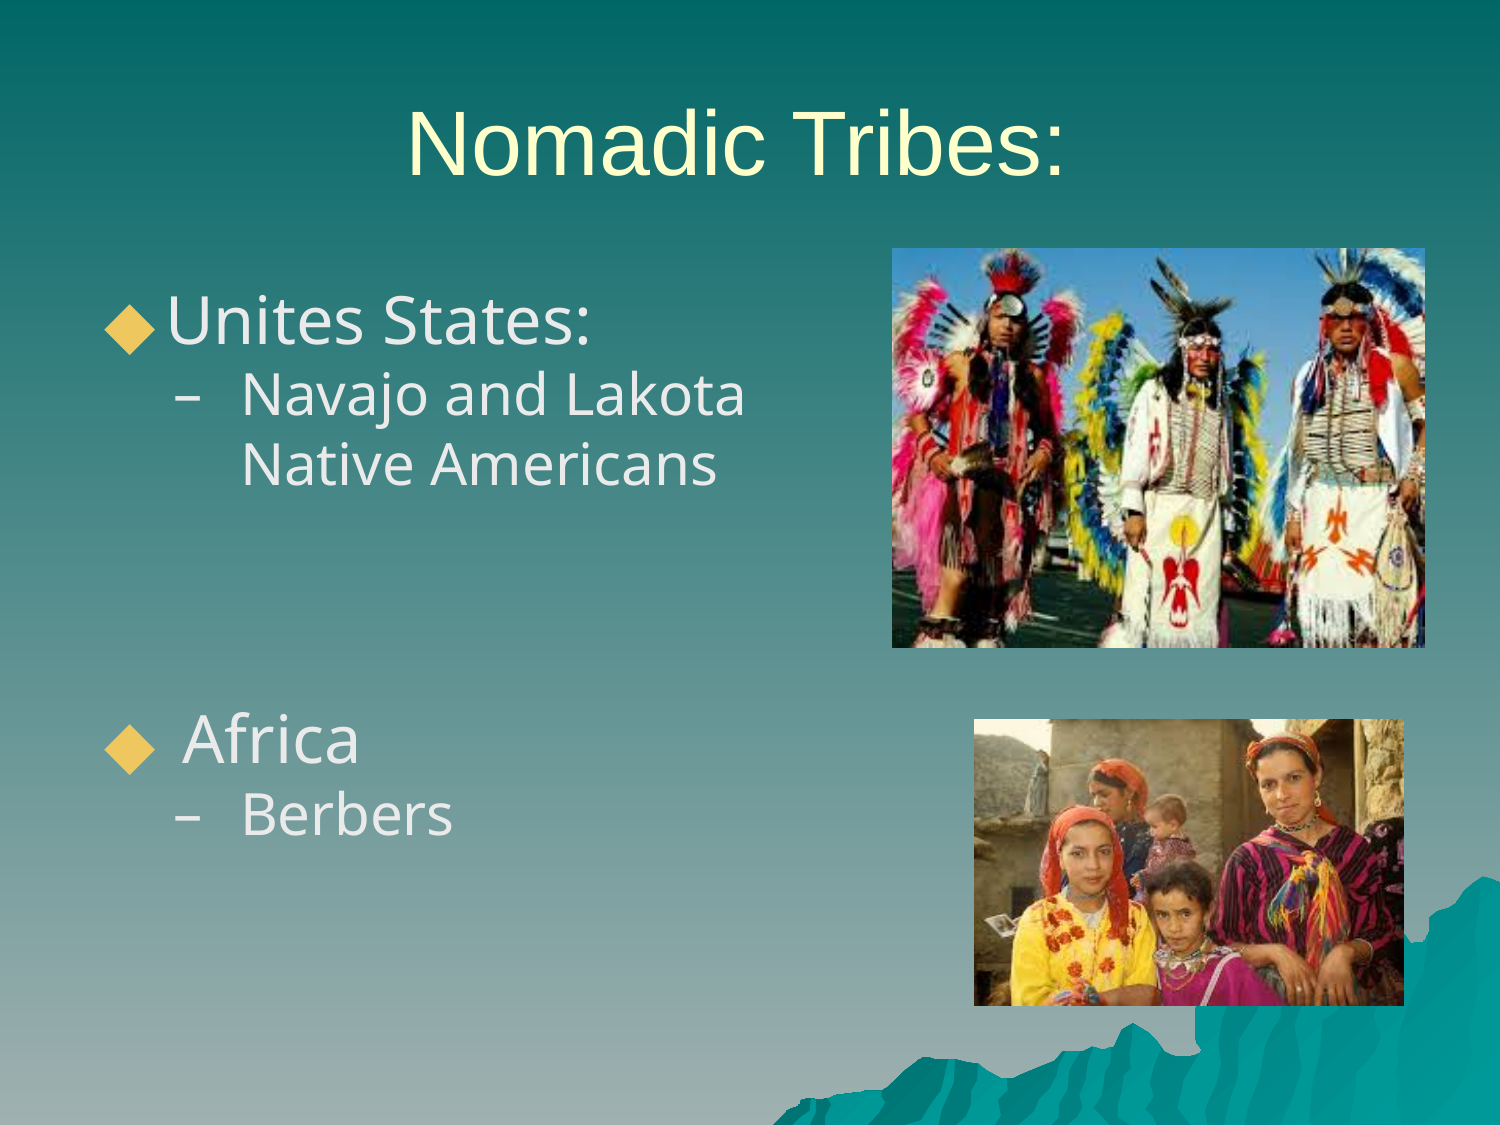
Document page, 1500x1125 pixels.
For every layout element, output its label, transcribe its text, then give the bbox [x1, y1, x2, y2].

picture [892, 248, 1426, 648]
list Unites States: Navajo and Lakota Native Americans Africa Berbers [75, 262, 801, 1006]
picture [973, 719, 1405, 1006]
title Nomadic Tribes: [75, 45, 1425, 233]
